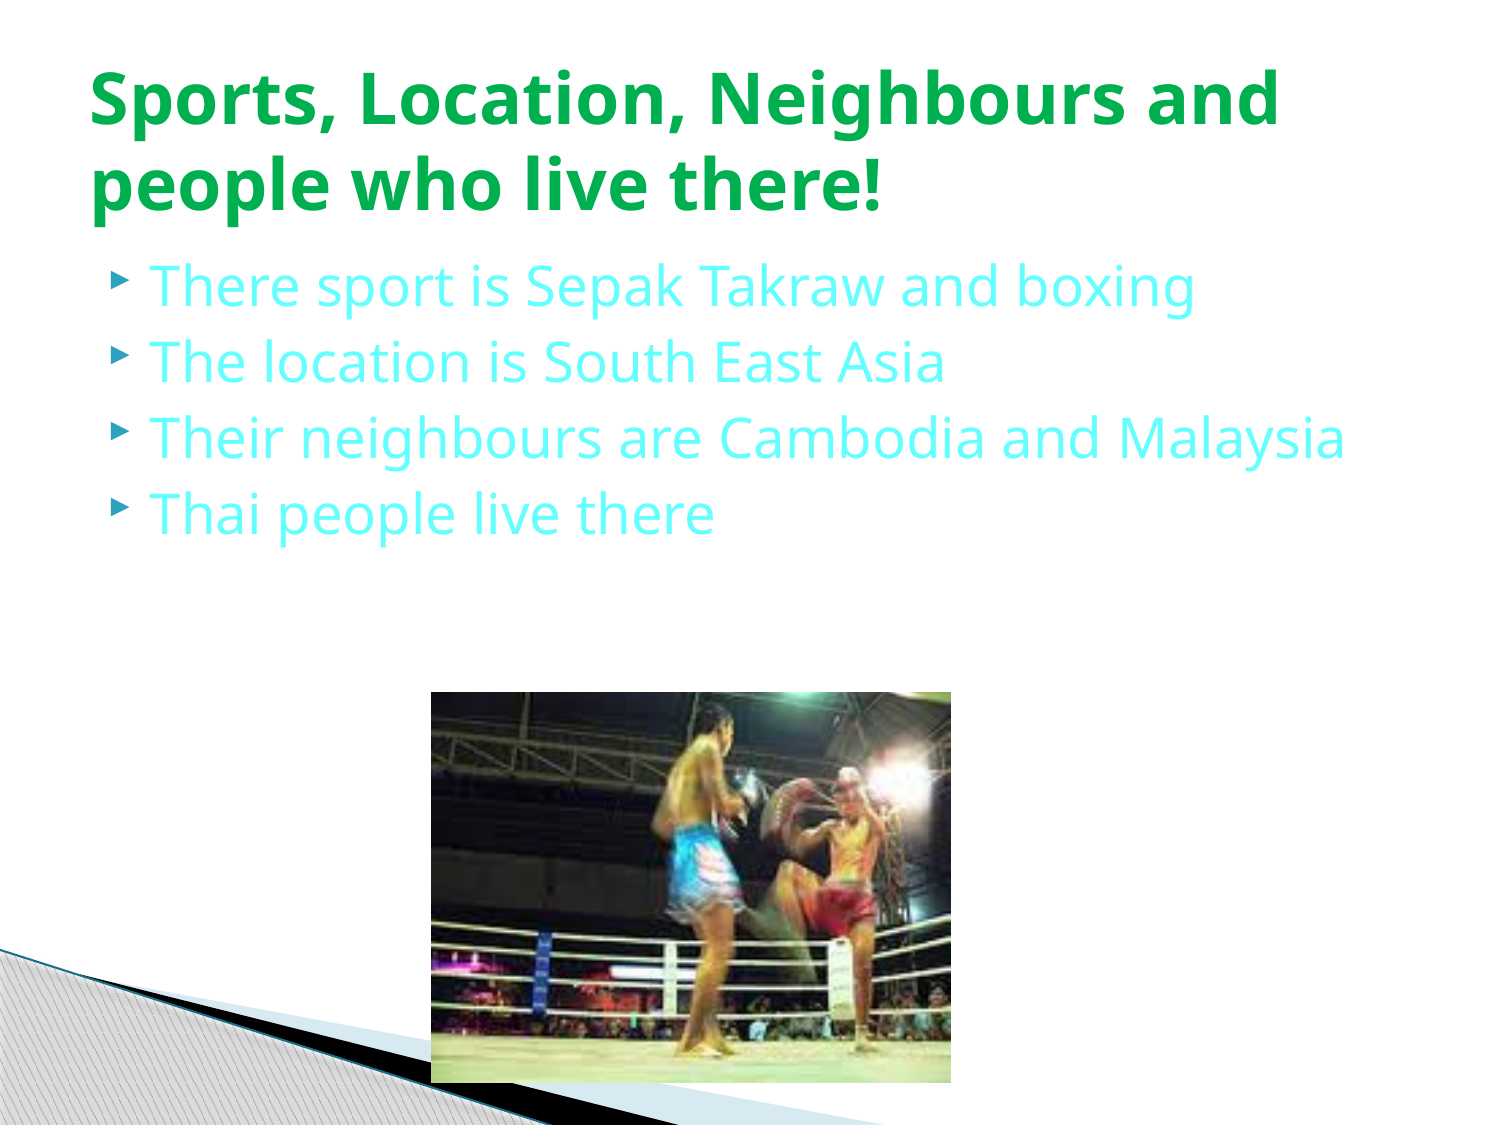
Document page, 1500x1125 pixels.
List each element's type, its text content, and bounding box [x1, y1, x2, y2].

title Sports, Location, Neighbours and people who live there! [75, 45, 1425, 233]
list There sport is Sepak Takraw and boxing The location is South East Asia Their neighbours are Cambodia and Malaysia Thai people live there [75, 243, 1425, 986]
picture [430, 692, 951, 1083]
